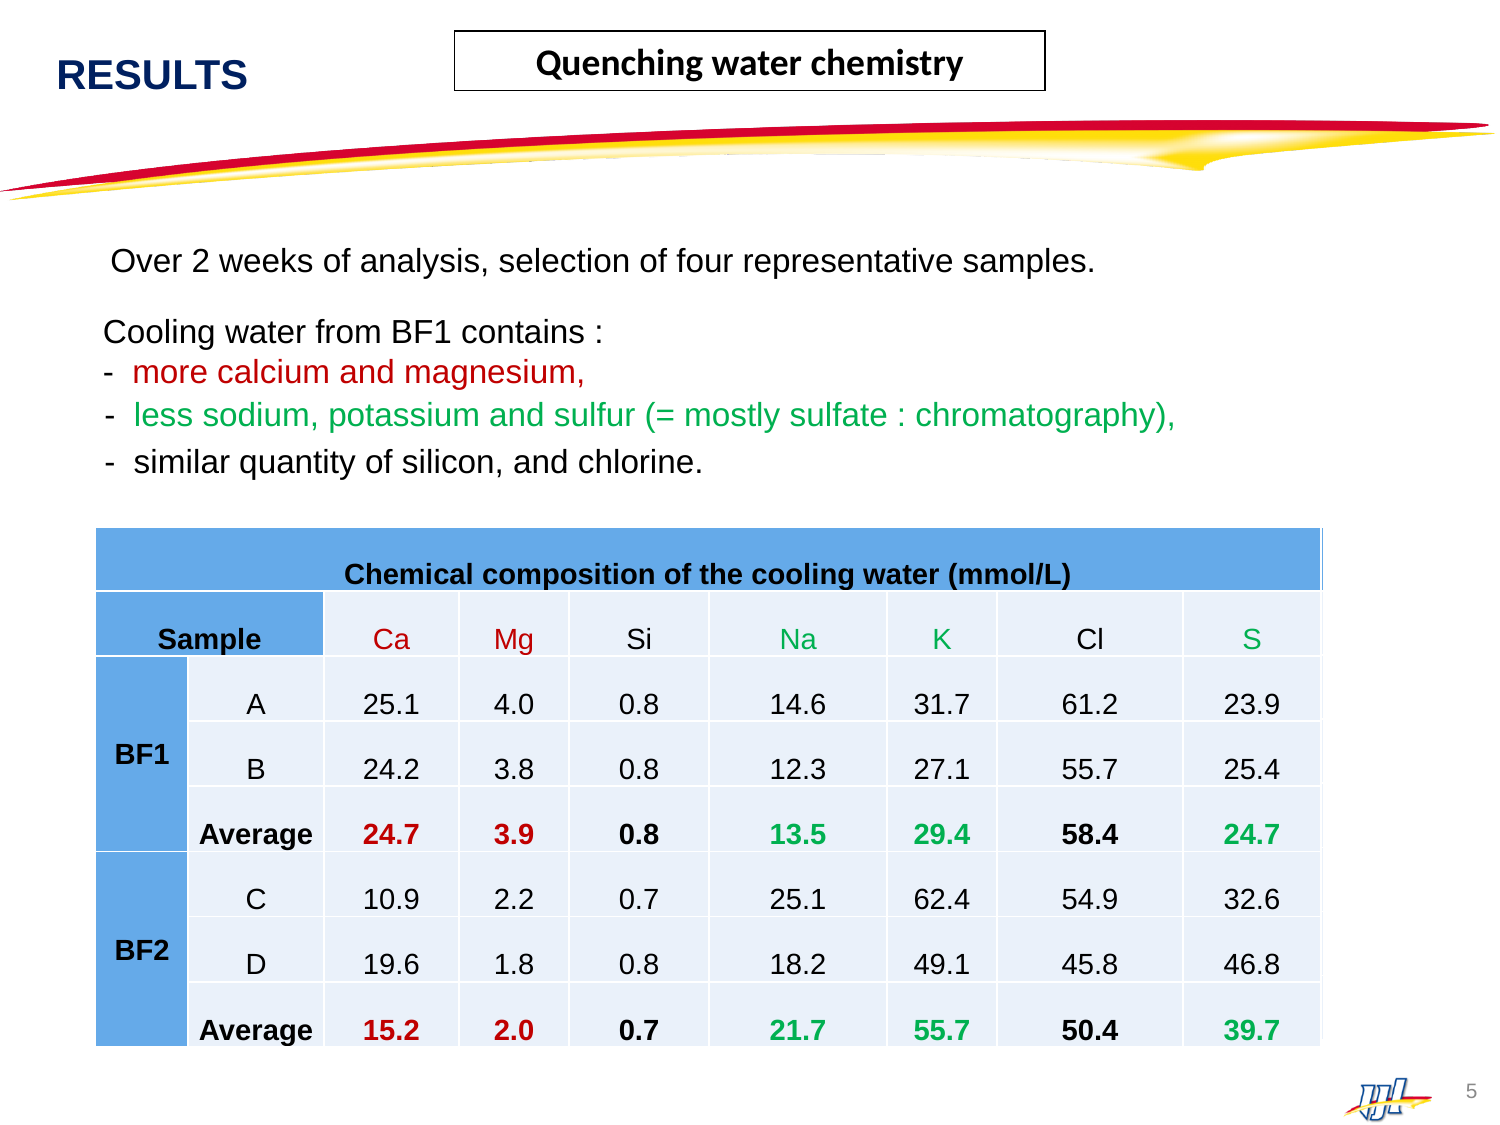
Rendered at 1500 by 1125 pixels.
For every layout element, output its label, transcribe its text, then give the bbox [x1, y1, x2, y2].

table_cell 1.8 [460, 917, 568, 981]
table_cell 21.7 [710, 983, 886, 1046]
table_cell 14.6 [710, 657, 886, 720]
table_cell 0.8 [570, 657, 708, 720]
table_cell Average [189, 787, 323, 851]
title Results [41, 18, 1317, 127]
table_cell Ca [325, 592, 458, 655]
table_cell 31.7 [888, 657, 996, 720]
table_cell 4.0 [460, 657, 568, 720]
table_cell 0.8 [570, 722, 708, 785]
table_cell 55.7 [888, 983, 996, 1046]
table_cell 24.7 [1184, 787, 1320, 851]
table_cell 61.2 [998, 657, 1182, 720]
table_cell 54.9 [998, 852, 1182, 916]
table_cell 18.2 [710, 917, 886, 981]
text_box - similar quantity of silicon, and chlorine. [89, 432, 984, 488]
table_cell 29.4 [888, 787, 996, 851]
table_cell 2.2 [460, 852, 568, 916]
table_cell 62.4 [888, 852, 996, 916]
table_cell K [888, 592, 996, 655]
table_cell Si [570, 592, 708, 655]
table_cell Cl [998, 592, 1182, 655]
table_cell 12.3 [710, 722, 886, 785]
table_cell BF2 [96, 852, 187, 1046]
table_cell 3.8 [460, 722, 568, 785]
table_cell 0.8 [570, 917, 708, 981]
table_cell 39.7 [1184, 983, 1320, 1046]
table_cell 0.7 [570, 852, 708, 916]
table_cell 46.8 [1184, 917, 1320, 981]
text_box Quenching water chemistry [454, 30, 1046, 91]
table_cell 27.1 [888, 722, 996, 785]
table_cell 24.2 [325, 722, 458, 785]
table_cell 3.9 [460, 787, 568, 851]
table_cell C [189, 852, 323, 916]
table_cell B [189, 722, 323, 785]
table_cell 58.4 [998, 787, 1182, 851]
table_cell 25.4 [1184, 722, 1320, 785]
table_cell 13.5 [710, 787, 886, 851]
table_cell Mg [460, 592, 568, 655]
table_cell 24.7 [325, 787, 458, 851]
table_cell Na [710, 592, 886, 655]
table_cell 32.6 [1184, 852, 1320, 916]
table_cell 49.1 [888, 917, 996, 981]
table_cell 50.4 [998, 983, 1182, 1046]
table_cell A [189, 657, 323, 720]
table_cell BF1 [96, 657, 187, 851]
table_cell 0.7 [570, 983, 708, 1046]
table_cell 25.1 [325, 657, 458, 720]
table_cell 19.6 [325, 917, 458, 981]
table_cell 23.9 [1184, 657, 1320, 720]
table_cell Average [189, 983, 323, 1046]
table_cell D [189, 917, 323, 981]
table_cell 2.0 [460, 983, 568, 1046]
table_cell Sample [96, 592, 323, 655]
table_cell 15.2 [325, 983, 458, 1046]
table_cell 25.1 [710, 852, 886, 916]
table_cell 10.9 [325, 852, 458, 916]
picture [0, 119, 1500, 201]
text_box Over 2 weeks of analysis, selection of four representative samples. [95, 231, 1223, 287]
text_box - less sodium, potassium and sulfur (= mostly sulfate : chromatography), [89, 385, 1294, 440]
table_cell 0.8 [570, 787, 708, 851]
table_header Chemical composition of the cooling water (mmol/L) [96, 528, 1320, 590]
table_cell 55.7 [998, 722, 1182, 785]
slide_number 5 [1142, 1070, 1493, 1125]
table_cell 45.8 [998, 917, 1182, 981]
text_box Cooling water from BF1 contains : - more calcium and magnesium, [88, 302, 982, 398]
table_cell S [1184, 592, 1320, 655]
